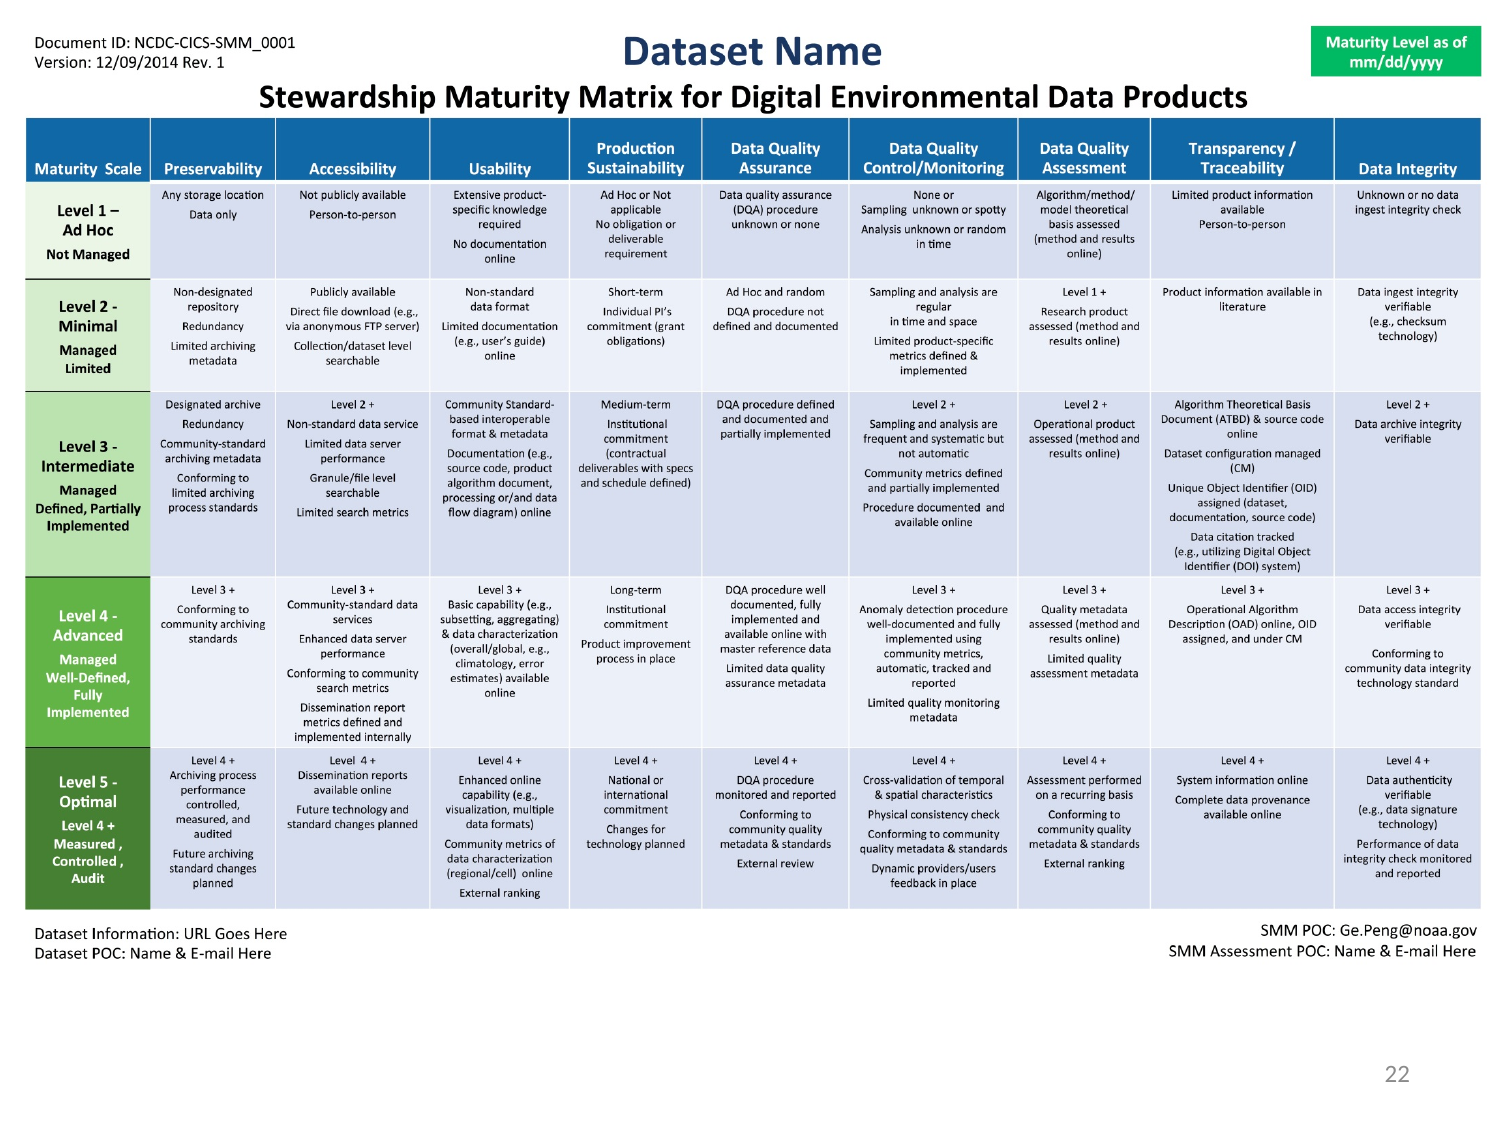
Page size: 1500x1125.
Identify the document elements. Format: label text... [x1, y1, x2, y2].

picture [3, 4, 1500, 976]
slide_number 22 [1074, 1042, 1425, 1103]
